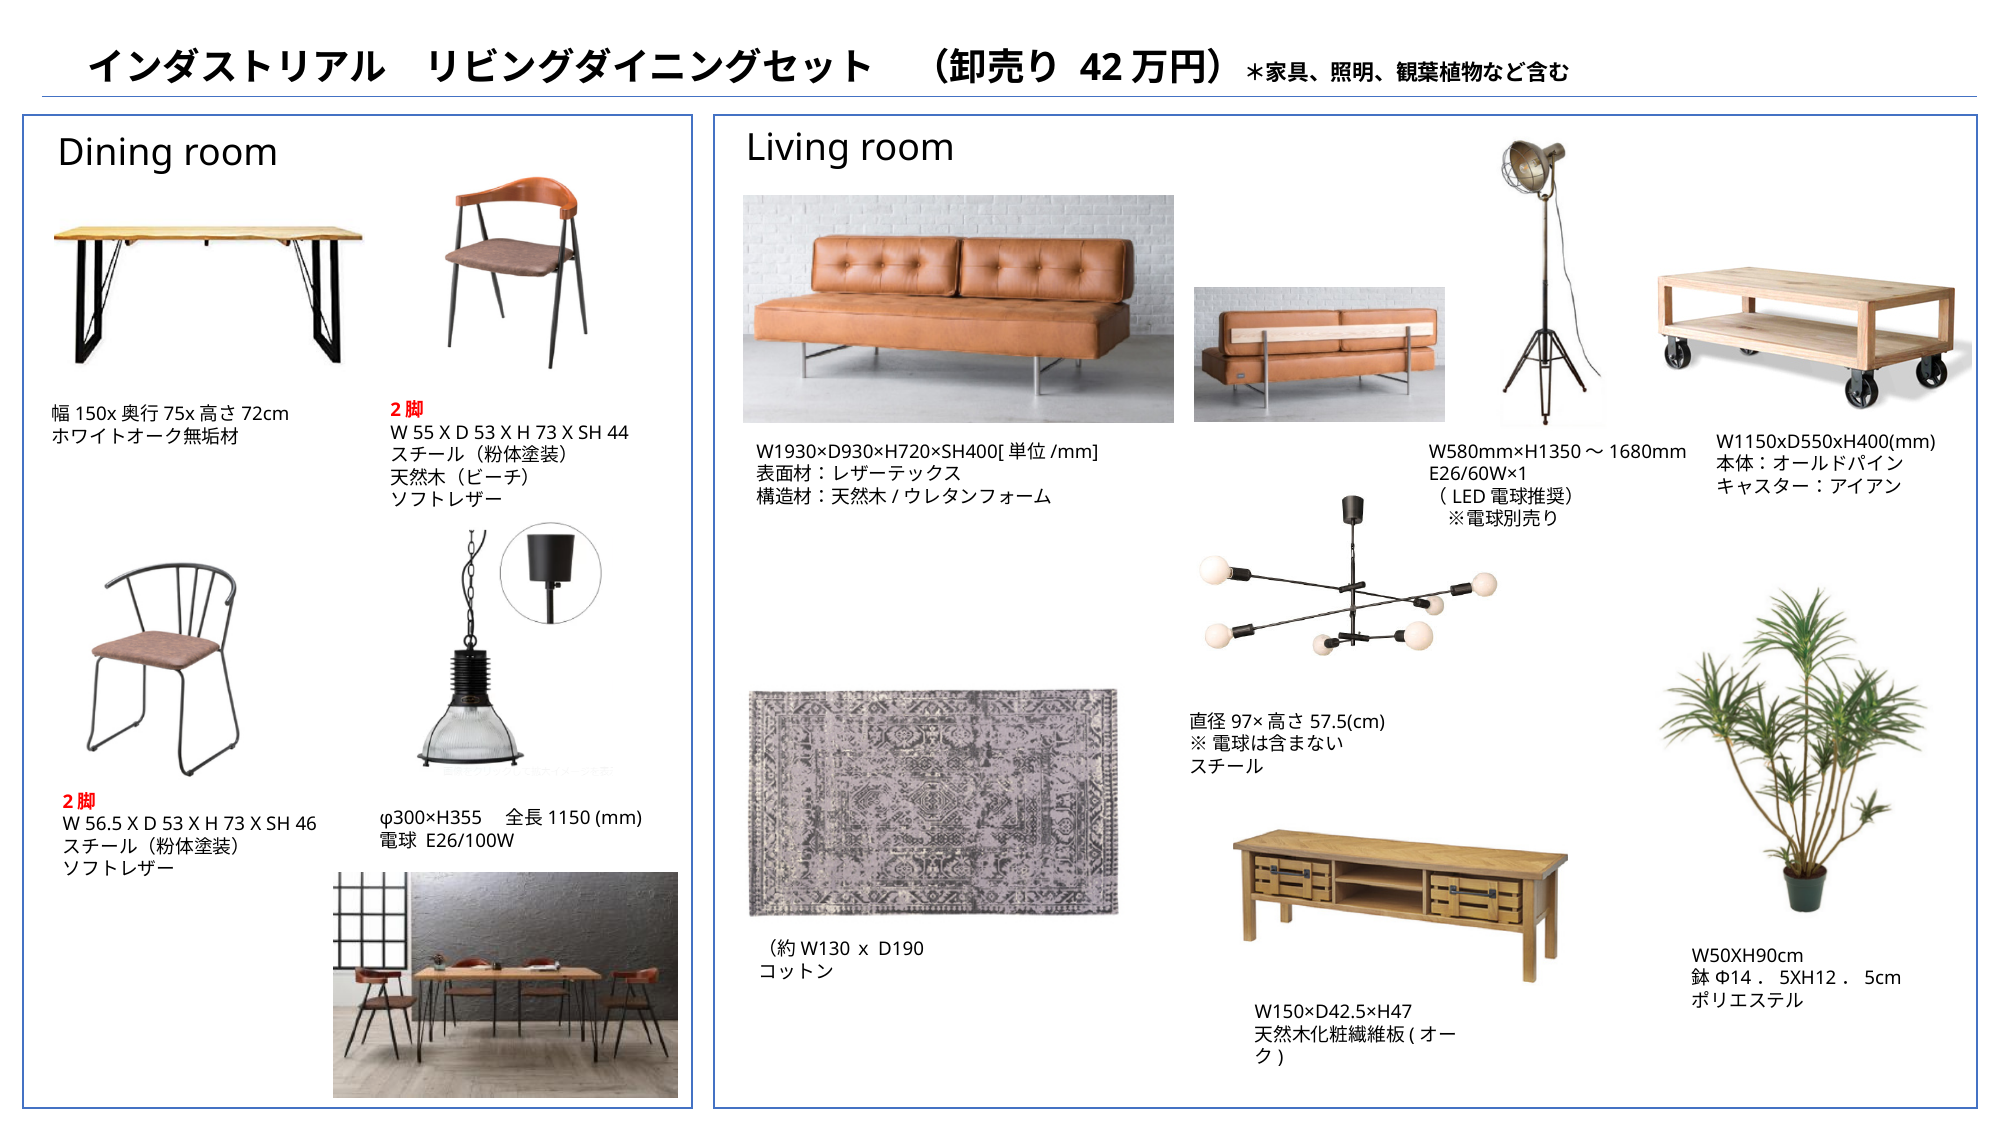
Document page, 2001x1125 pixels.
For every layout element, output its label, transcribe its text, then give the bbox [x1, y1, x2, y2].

text_box Dining room [42, 120, 294, 181]
text_box Living room [731, 115, 971, 175]
text_box W580mm×H1350〜1680mm E26/60W×1 （LED電球推奨） ※電球別売り [1504, 431, 1702, 537]
picture [743, 195, 1174, 423]
picture [1191, 126, 1613, 738]
text_box W150×D42.5×H47 天然木化粧繊維板(オーク) [1239, 993, 1494, 1075]
text_box 2脚 W 55 X D 53 X H 73 X SH 44 スチール（粉体塗装） 天然木（ビーチ） ソフトレザー [375, 390, 676, 518]
text_box 幅150x奥行75x高さ72cm ホワイトオーク無垢材 [36, 394, 346, 455]
picture [1194, 287, 1445, 423]
text_box W1930×D930×H720×SH400[単位/mm] 表面材：レザーテックス 構造材：天然木/ウレタンフォーム [741, 432, 1114, 515]
text_box 直径97×高さ57.5(cm) ※電球は含まない スチール [1174, 701, 1604, 785]
text_box W1150xD550xH400(mm) 本体：オールドパイン キャスター：アイアン [1701, 425, 1951, 505]
picture [1219, 817, 1572, 993]
picture [54, 203, 365, 372]
picture [430, 171, 595, 379]
text_box [713, 114, 1978, 1109]
picture [333, 872, 682, 1104]
text_box [22, 114, 693, 1109]
text_box φ300×H355 全長1150 (mm)電球 E26/100W [364, 798, 669, 859]
picture [1655, 578, 1938, 923]
picture [70, 552, 256, 780]
picture [404, 511, 613, 785]
picture [737, 678, 1130, 924]
picture [1646, 236, 1972, 425]
text_box 2脚 W 56.5 X D 53 X H 73 X SH 46スチール（粉体塗装） ソフトレザー [47, 782, 348, 887]
text_box インダストリアル リビングダイニングセット （卸売り 42万円）＊家具、照明、観葉植物など含む [72, 35, 1946, 96]
